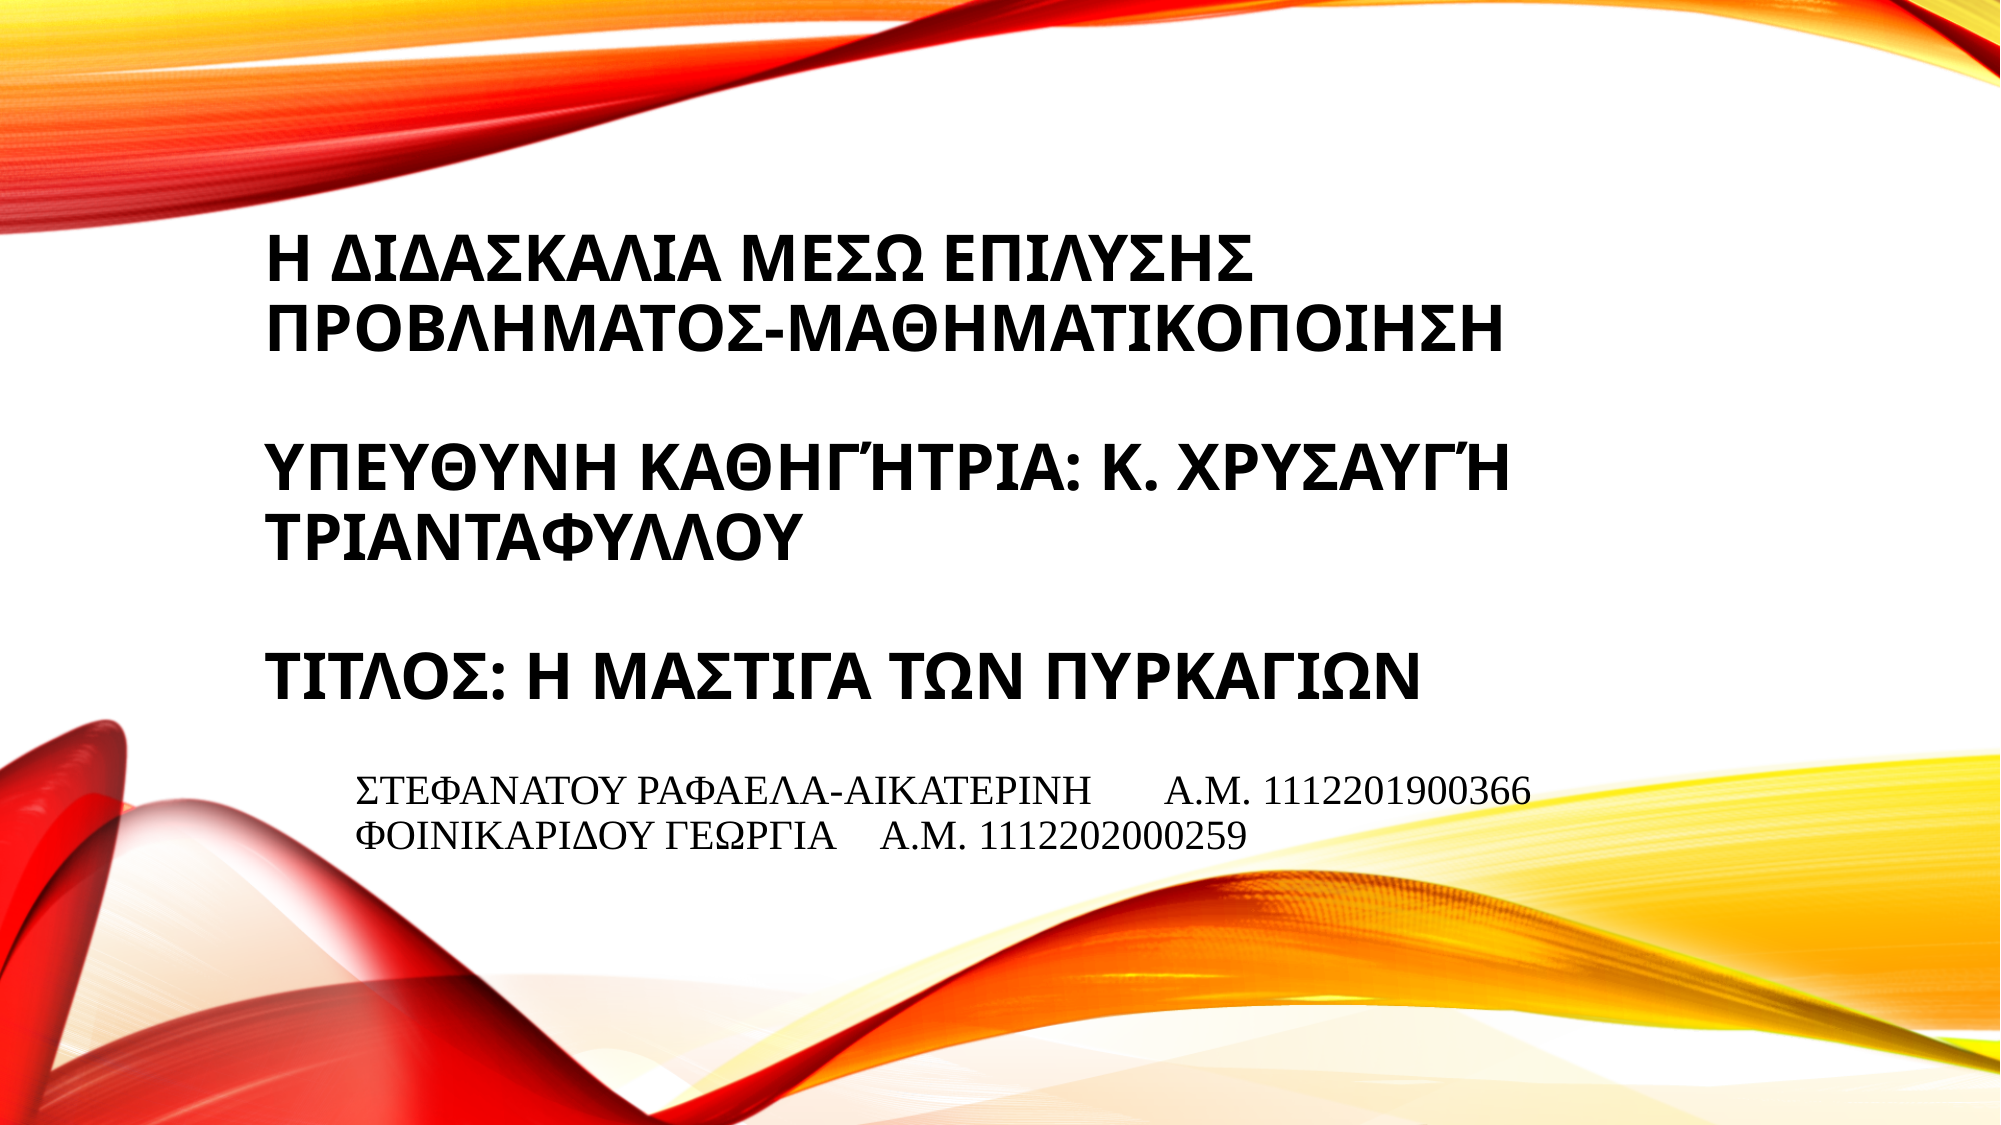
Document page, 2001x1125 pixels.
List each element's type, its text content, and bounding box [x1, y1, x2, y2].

subtitle ΣΤΕΦΑΝΑΤΟΥ ΡΑΦΑΕΛΑ-ΑΙΚΑΤΕΡΙΝΗ Α.Μ. 1112201900366 ΦOIΝΙΚΑΡΙΔΟΥ ΓΕΩΡΓΙΑ Α.Μ. 1112202000259 [340, 761, 1841, 1033]
picture [0, 0, 2000, 237]
title Η Διδασκαλια μεσω επιλυσηΣ προβληματοΣ-Μαθηματικοποιηση Υπευθυνη καθηγήτρια: κ. Χρυσαυγή Τριανταφυλλου ΤΙΤΛΟΣ: H ΜΑΣΤΙΓΑ ΤΩΝ ΠΥΡΚΑΓΙΩΝ [249, 212, 1750, 722]
picture [0, 717, 2000, 1125]
